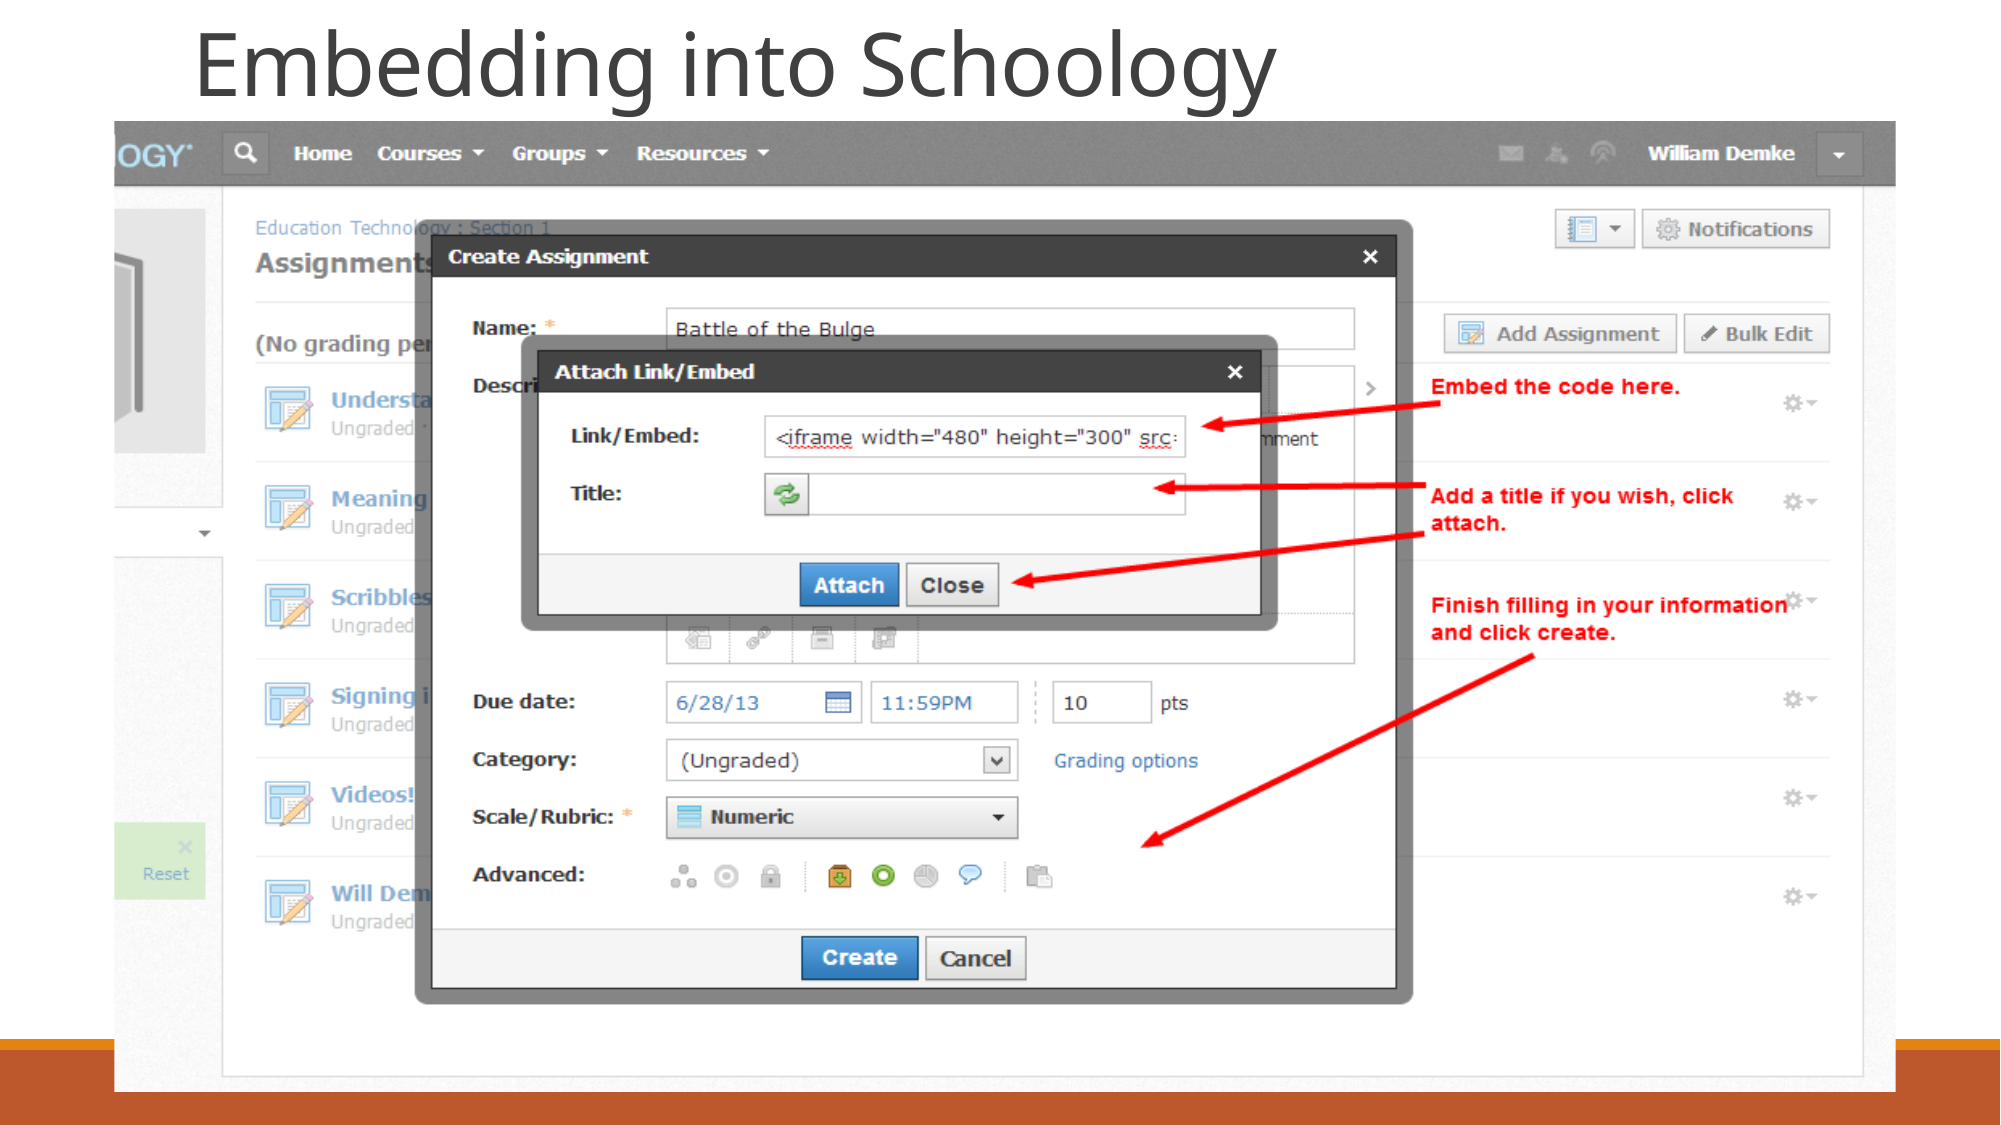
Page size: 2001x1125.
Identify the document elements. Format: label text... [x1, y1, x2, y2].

title Embedding into Schoology [177, 16, 1828, 118]
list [113, 121, 1897, 1092]
